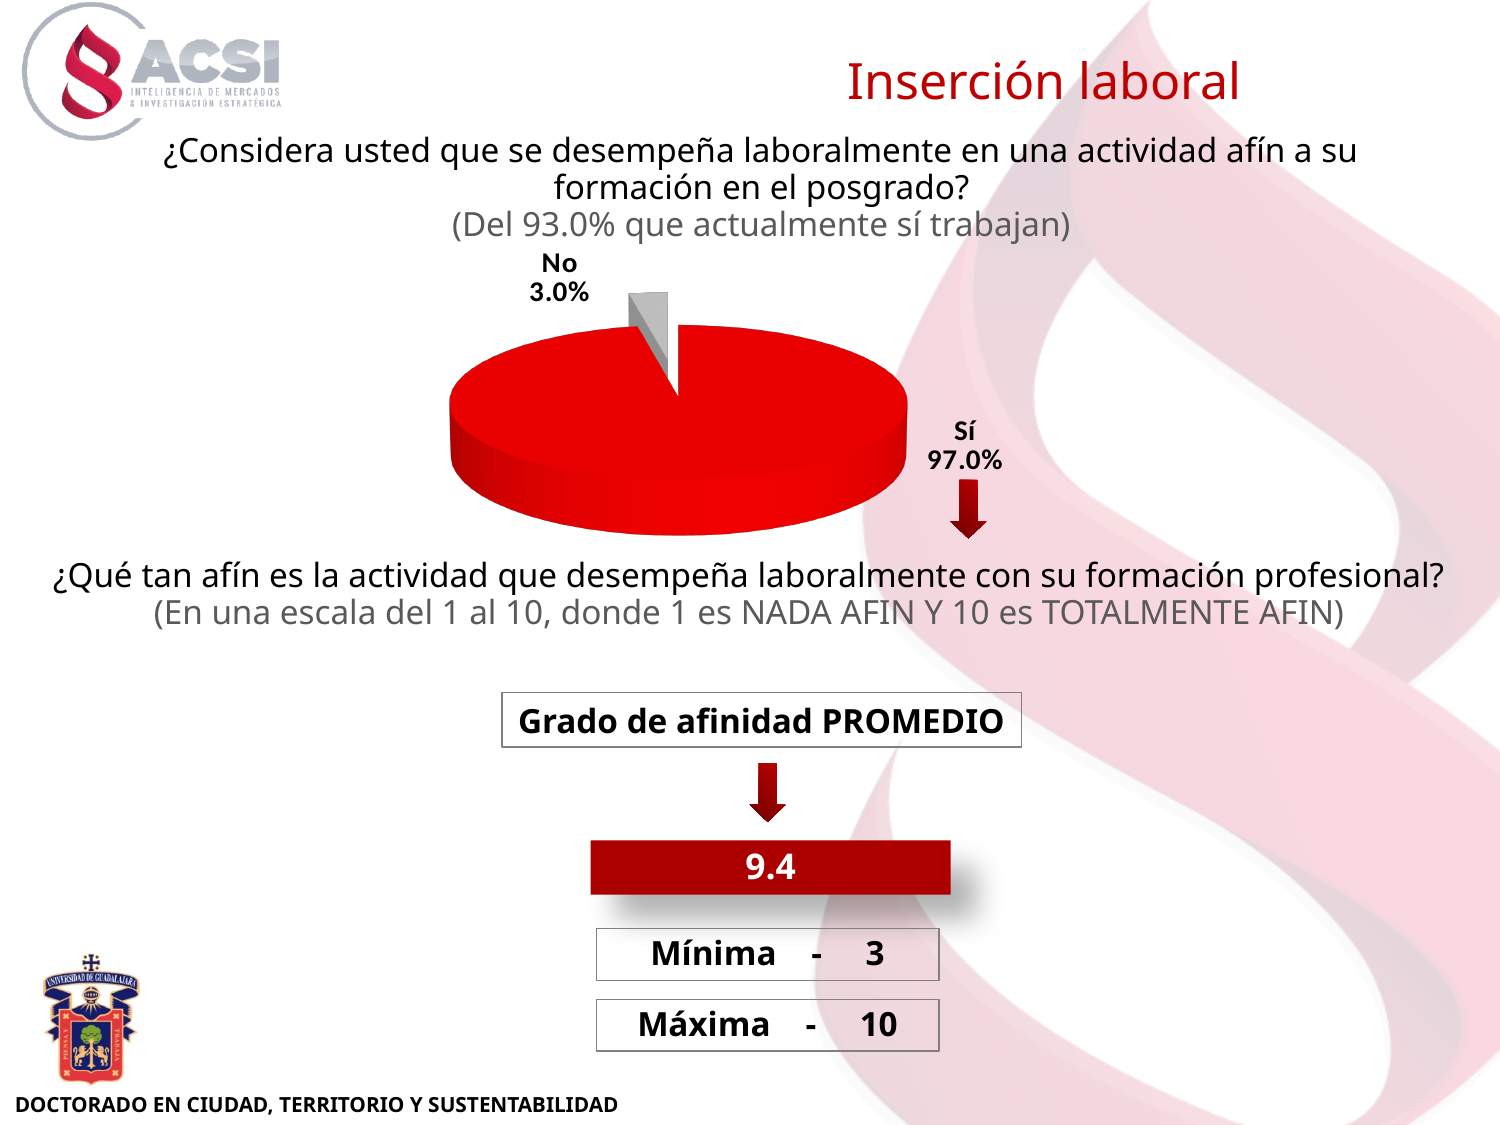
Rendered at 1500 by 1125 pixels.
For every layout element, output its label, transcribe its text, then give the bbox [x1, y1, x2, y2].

text_box ¿Qué tan afín es la actividad que desempeña laboralmente con su formación profesional? (En una escala del 1 al 10, donde 1 es NADA AFIN Y 10 es TOTALMENTE AFIN) [0, 550, 1500, 640]
chart [182, 219, 1223, 594]
text_box 9.4 [590, 840, 951, 895]
text_box Inserción laboral [589, 42, 1500, 118]
text_box Mínima - 3 [596, 928, 939, 981]
text_box [749, 763, 786, 822]
text_box ¿Considera usted que se desempeña laboralmente en una actividad afín a su formación en el posgrado? (Del 93.0% que actualmente sí trabajan) [100, 125, 1424, 252]
picture [41, 952, 141, 1088]
text_box Grado de afinidad PROMEDIO [501, 692, 1022, 747]
text_box Máxima - 10 [596, 999, 939, 1052]
picture [10, 0, 292, 159]
